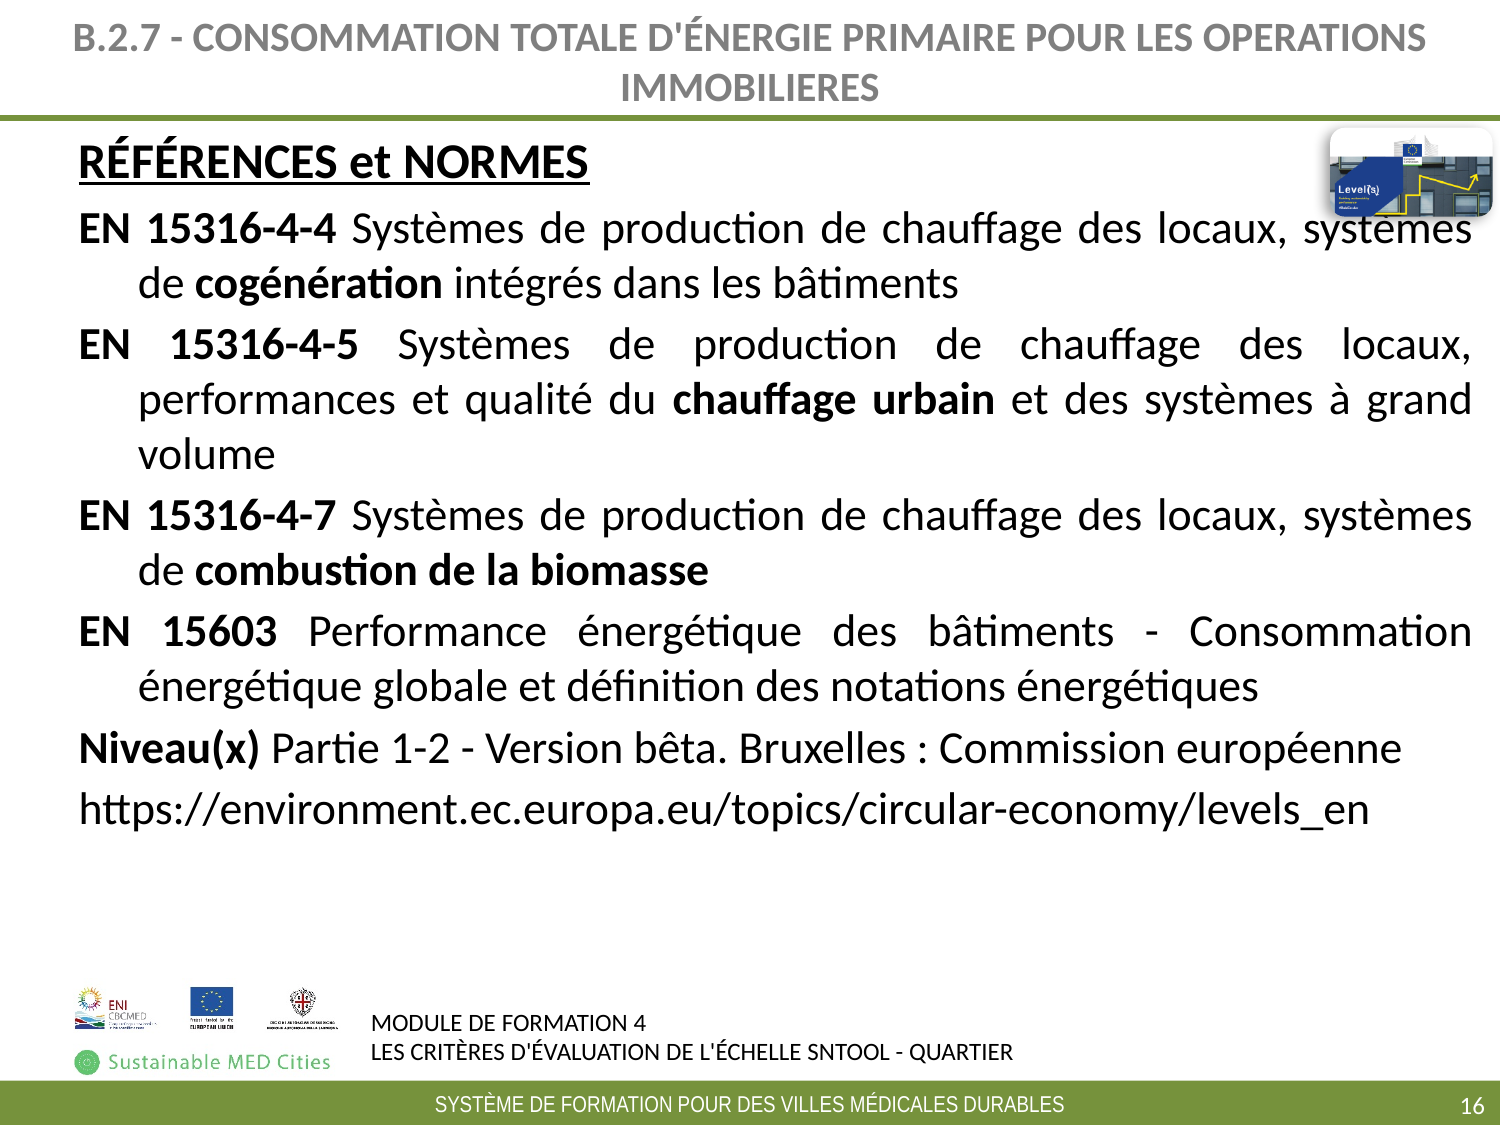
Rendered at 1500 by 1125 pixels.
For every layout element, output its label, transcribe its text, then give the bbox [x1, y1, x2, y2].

slide_number ‹#› [1399, 1074, 1500, 1125]
title B.2.7 - CONSOMMATION TOTALE D'ÉNERGIE PRIMAIRE POUR LES OPERATIONS IMMOBILIERES [0, 0, 1500, 121]
picture [1329, 127, 1493, 217]
list RÉFÉRENCES et NORMES [63, 120, 1414, 189]
text_box EN 15316-4-4 Systèmes de production de chauffage des locaux, systèmes de cogénération intégrés dans les bâtiments EN 15316-4-5 Systèmes de production de chauffage des locaux, performances et qualité du chauffage urbain et des systèmes à grand volume EN 15316-4-7 Systèmes de production de chauffage des locaux, systèmes de combustion de la biomasse EN 15603 Performance énergétique des bâtiments - Consommation énergétique globale et définition des notations énergétiques Niveau(x) Partie 1-2 - Version bêta. Bruxelles : Commission européenne https://environment.ec.europa.eu/topics/circular-economy/levels_en [63, 189, 1489, 841]
picture [62, 978, 356, 1080]
